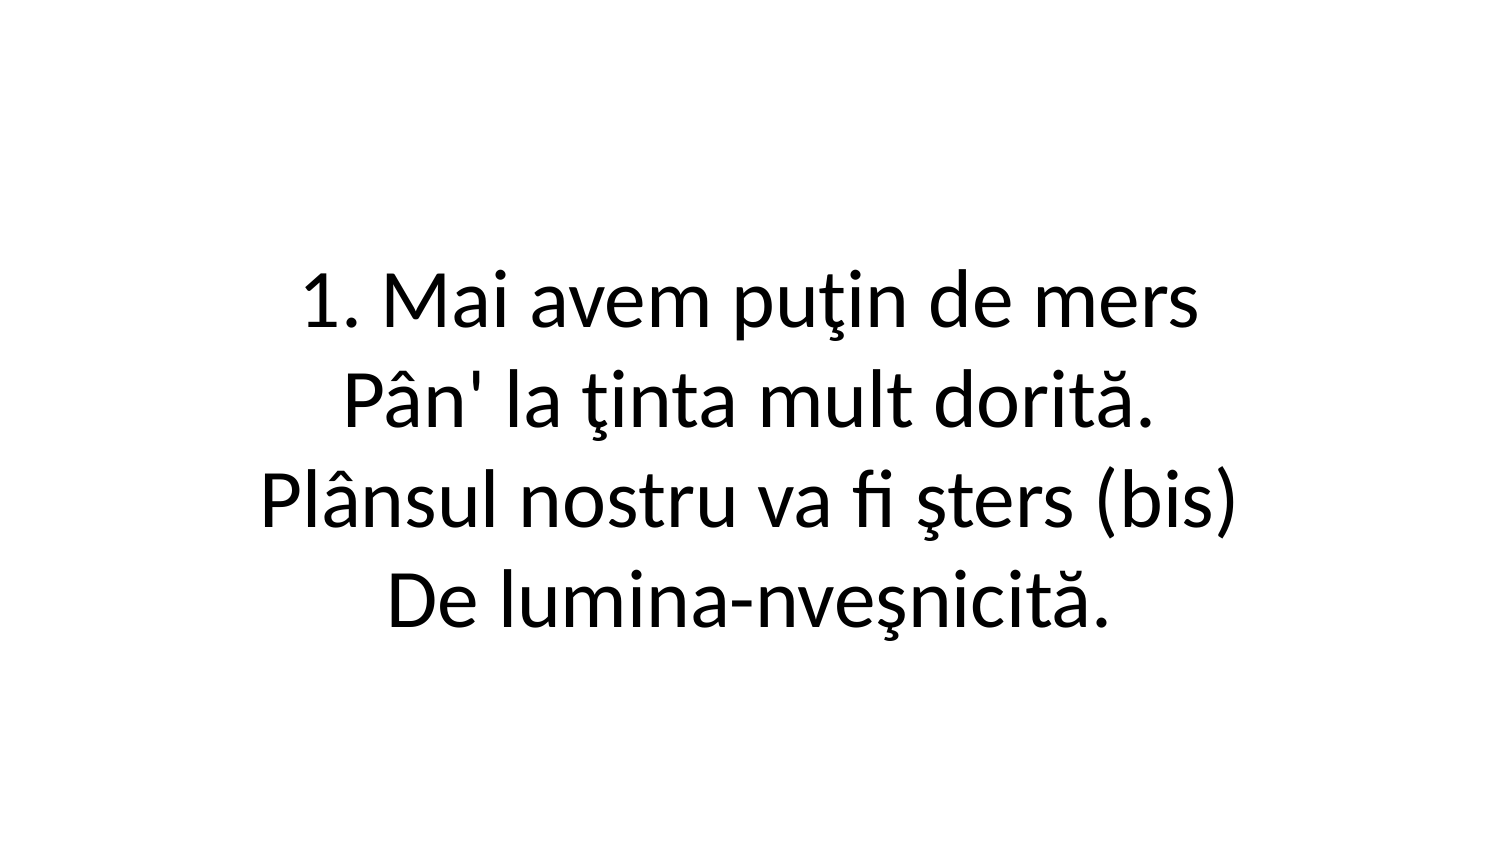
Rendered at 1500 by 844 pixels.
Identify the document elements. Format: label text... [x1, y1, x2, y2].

text_box 1. Mai avem puţin de mers Pân' la ţinta mult dorită. Plânsul nostru va fi şters (bis) De lumina-nveşnicită. [244, 192, 1256, 652]
